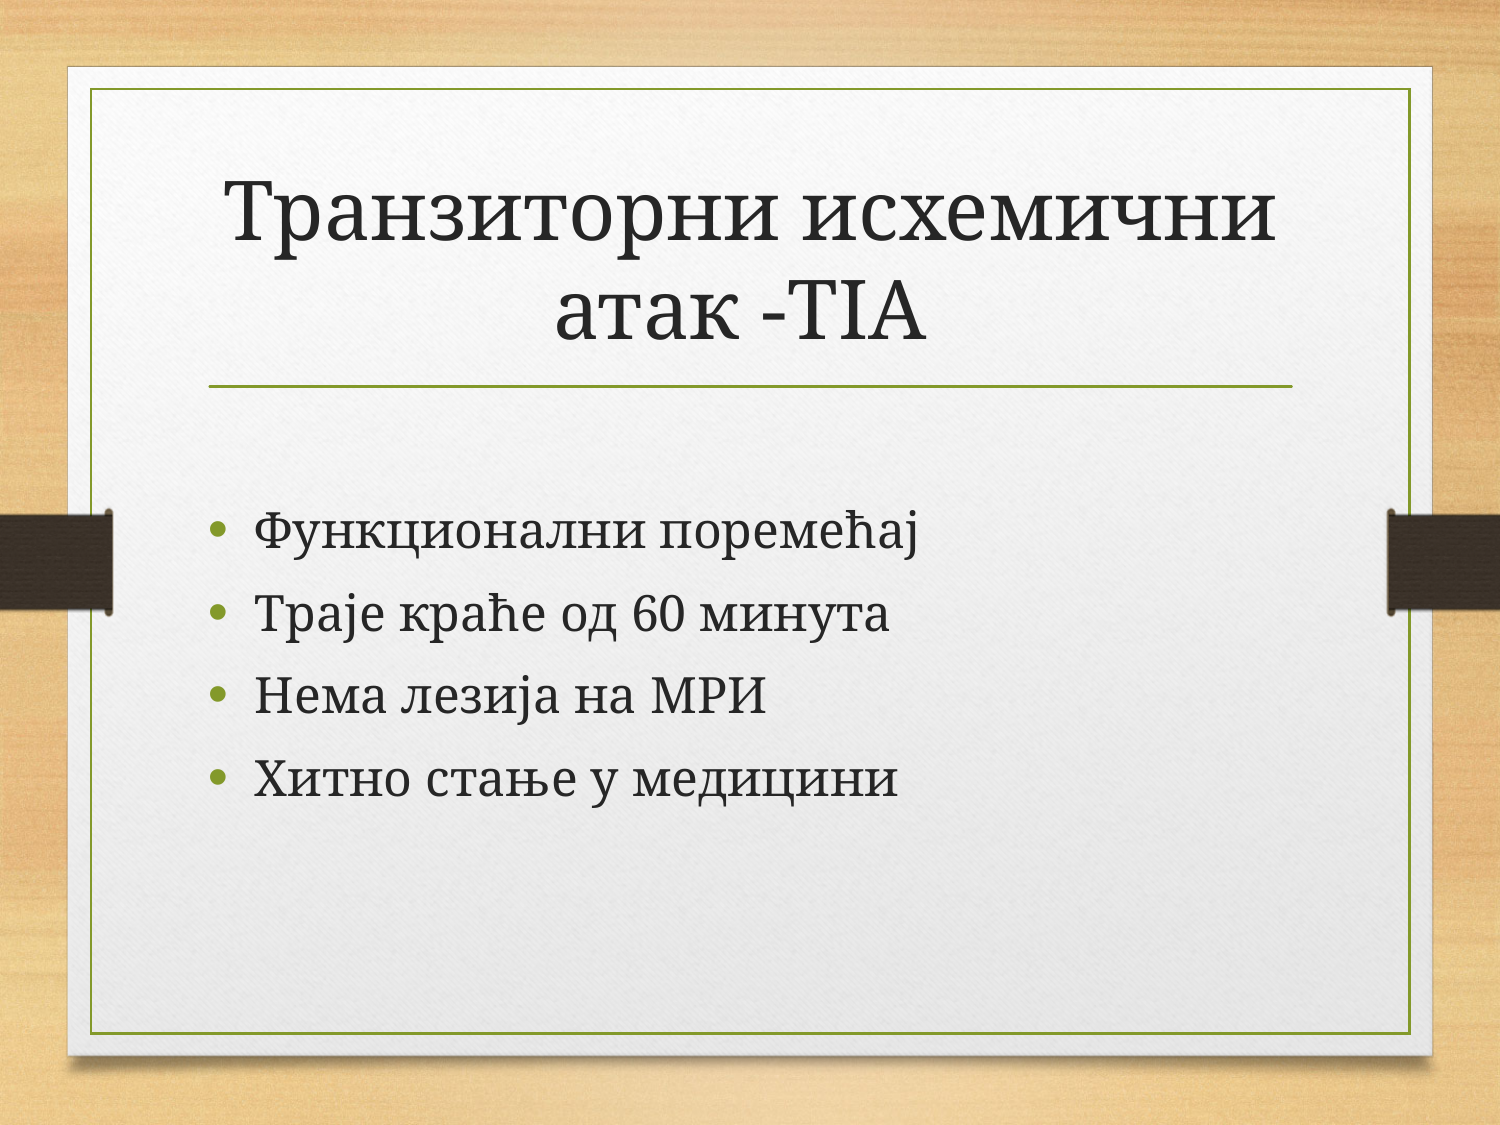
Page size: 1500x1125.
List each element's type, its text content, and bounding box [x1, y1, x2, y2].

list Функционални поремећај Траје краће од 60 минута Нема лезија на МРИ Хитно стање у медицини [192, 408, 1309, 974]
title Транзиторни исхемични атак -ТIA [192, 150, 1309, 364]
picture [0, 0, 1500, 1125]
